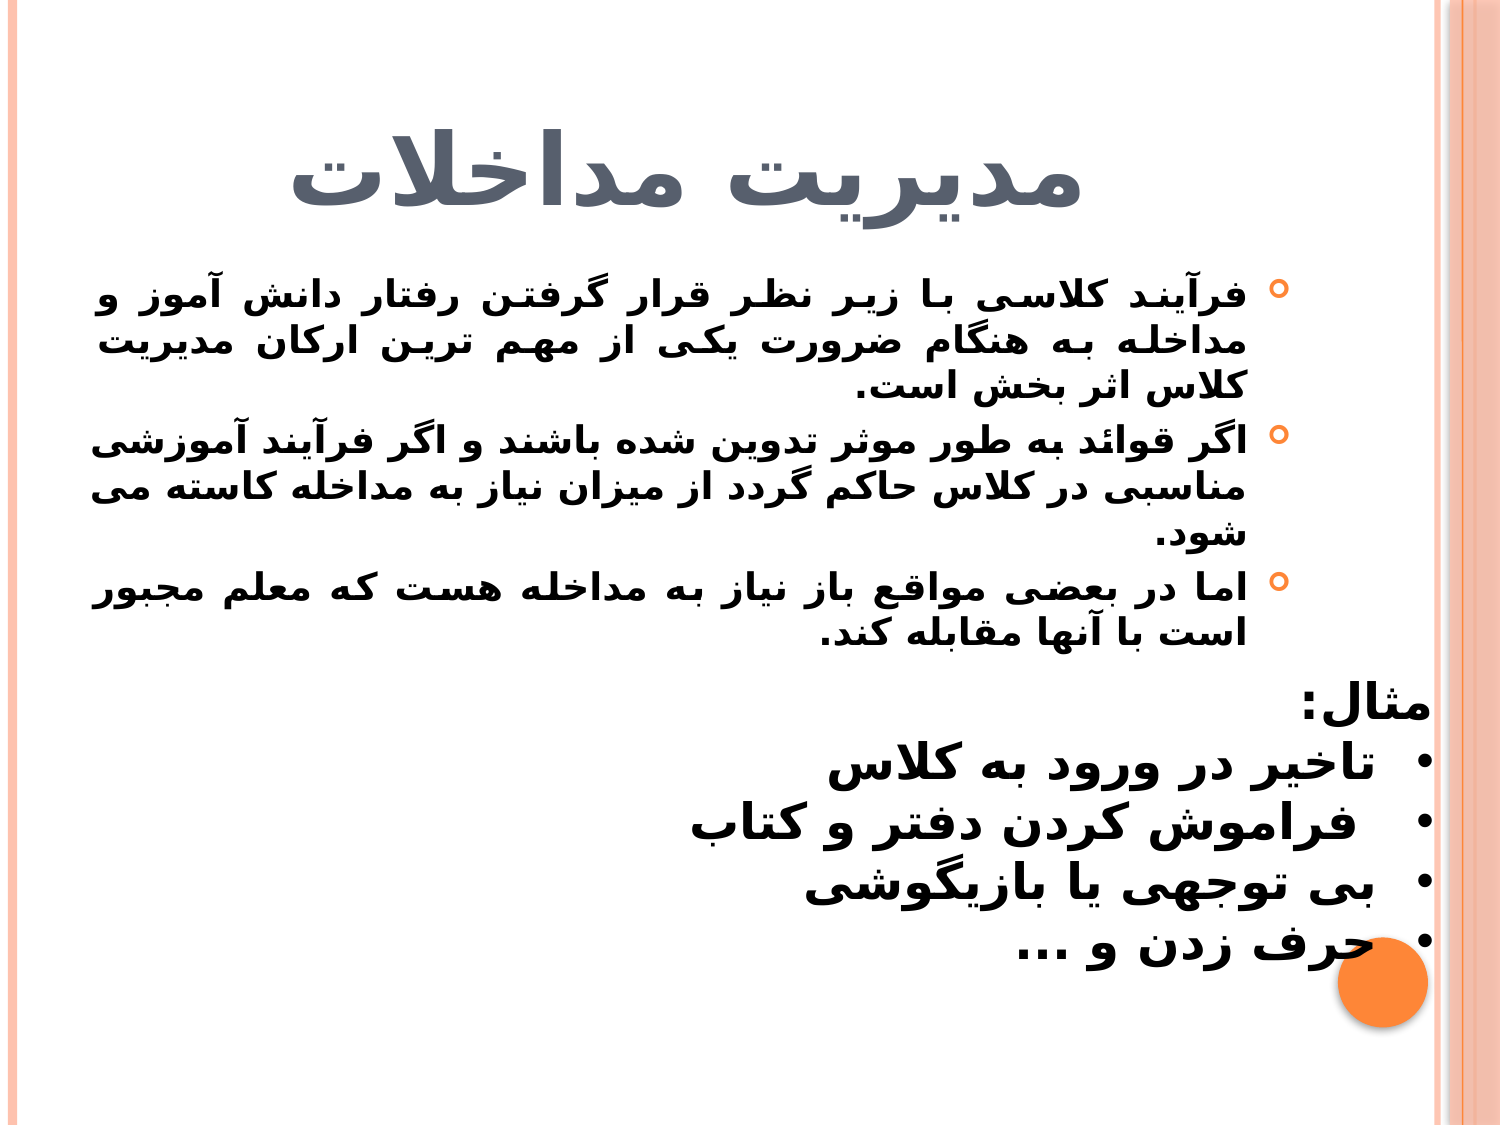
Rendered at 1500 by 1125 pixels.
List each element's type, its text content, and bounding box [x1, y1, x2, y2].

list فرآیند کلاسی با زیر نظر قرار گرفتن رفتار دانش آموز و مداخله به هنگام ضرورت یکی از مهم ترین ارکان مدیریت کلاس اثر بخش است. اگر قوائد به طور موثر تدوین شده باشند و اگر فرآیند آموزشی مناسبی در کلاس حاکم گردد از میزان نیاز به مداخله کاسته می شود. اما در بعضی مواقع باز نیاز به مداخله هست که معلم مجبور است با آنها مقابله کند. [75, 262, 1300, 663]
text_box مثال: تاخیر در ورود به کلاس فراموش کردن دفتر و کتاب بی توجهی یا بازیگوشی حرف زدن و ... [674, 662, 1449, 1038]
title مدیریت مداخلات [75, 45, 1300, 233]
